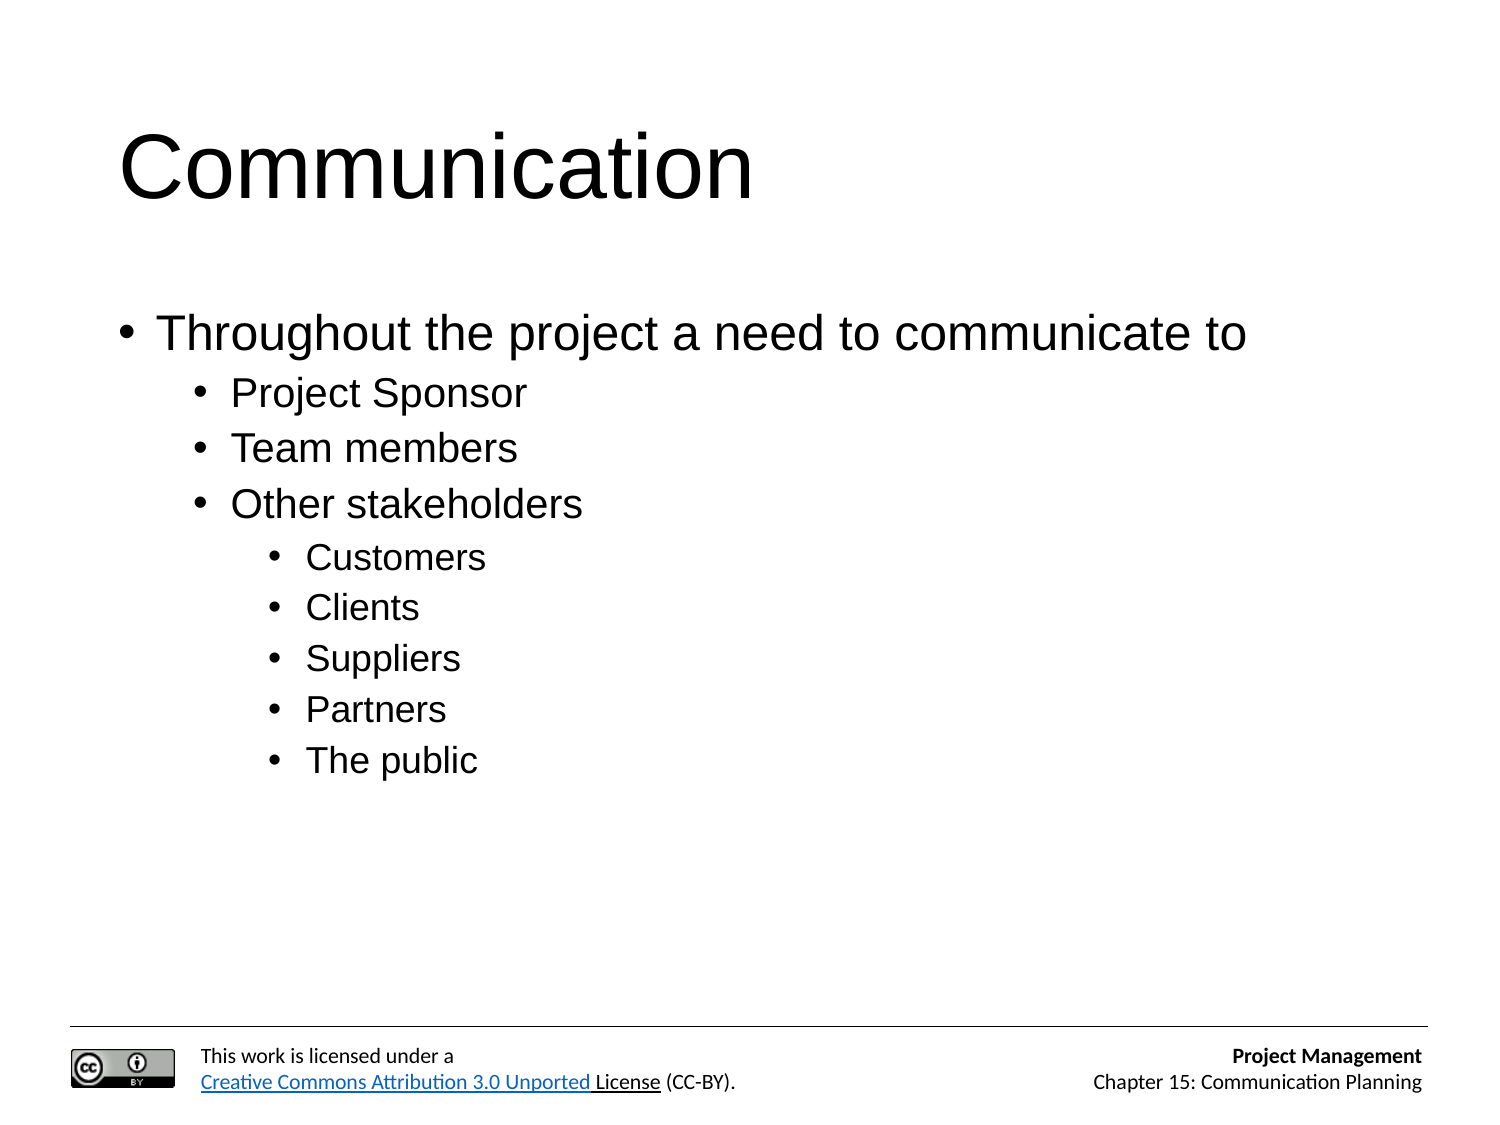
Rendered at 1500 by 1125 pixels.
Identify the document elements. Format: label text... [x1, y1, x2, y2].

picture [71, 1049, 175, 1088]
title Communication [103, 59, 1397, 278]
list Throughout the project a need to communicate to Project Sponsor Team members Other stakeholders Customers Clients Suppliers Partners The public [103, 299, 1397, 1014]
